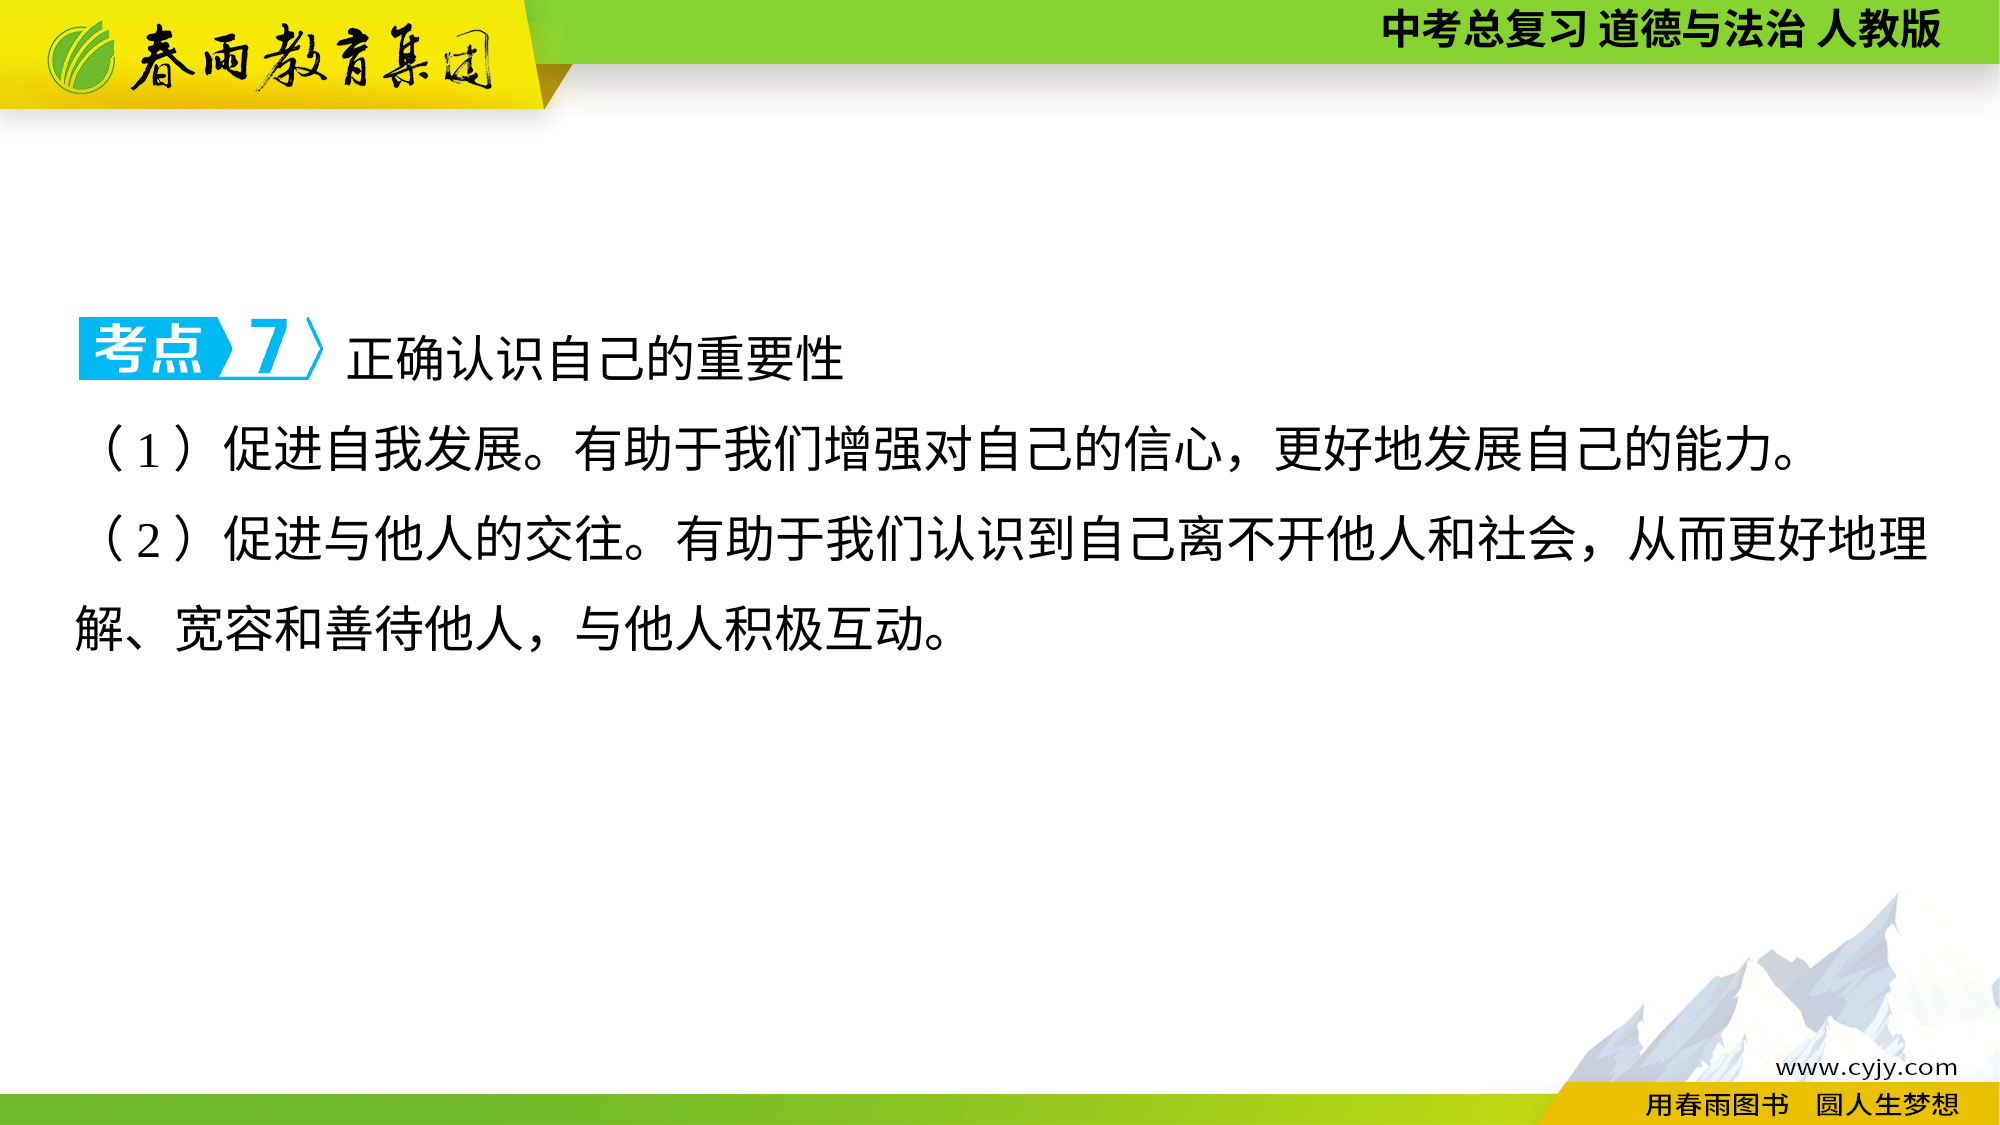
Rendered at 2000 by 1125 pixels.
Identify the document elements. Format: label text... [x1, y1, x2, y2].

picture [0, 0, 2000, 1125]
list 正确认识自己的重要性 （1）促进自我发展。有助于我们增强对自己的信心，更好地发展自己的能力。 （2）促进与他人的交往。有助于我们认识到自己离不开他人和社会，从而更好地理解、宽容和善待他人，与他人积极互动。 [59, 289, 1944, 657]
